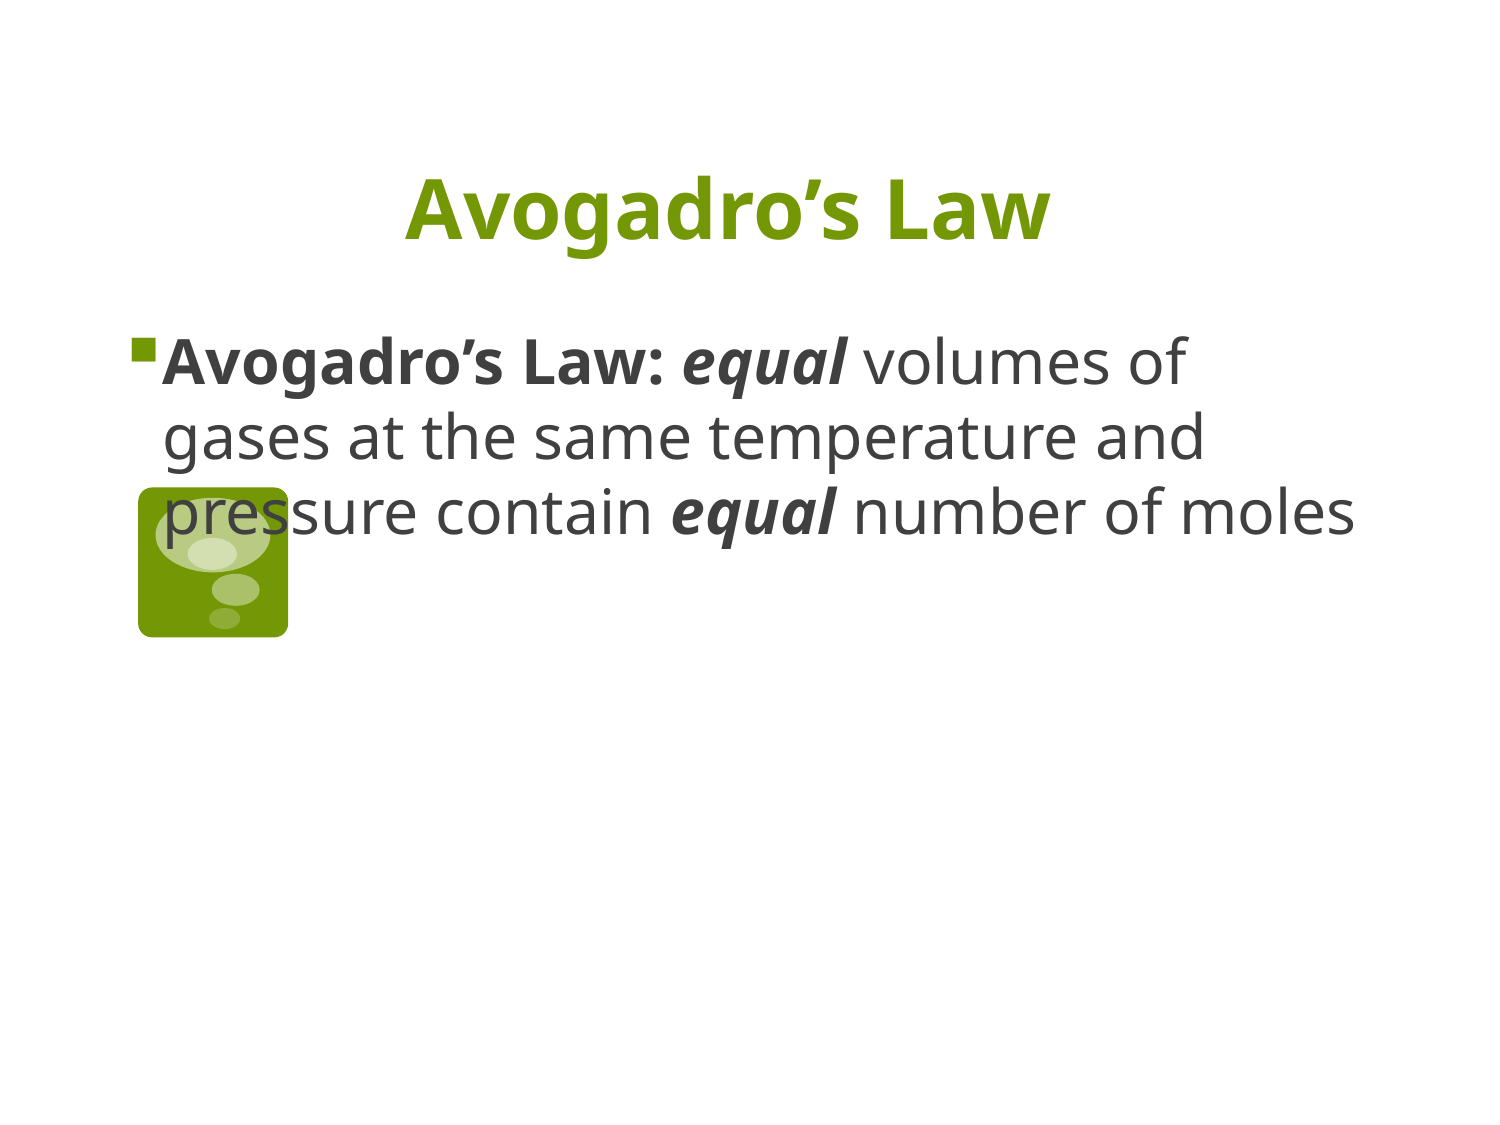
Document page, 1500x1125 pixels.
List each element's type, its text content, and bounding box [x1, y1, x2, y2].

title Avogadro’s Law [323, 76, 1135, 264]
list Avogadro’s Law: equal volumes of gases at the same temperature and pressure contain equal number of moles [110, 314, 1374, 1040]
